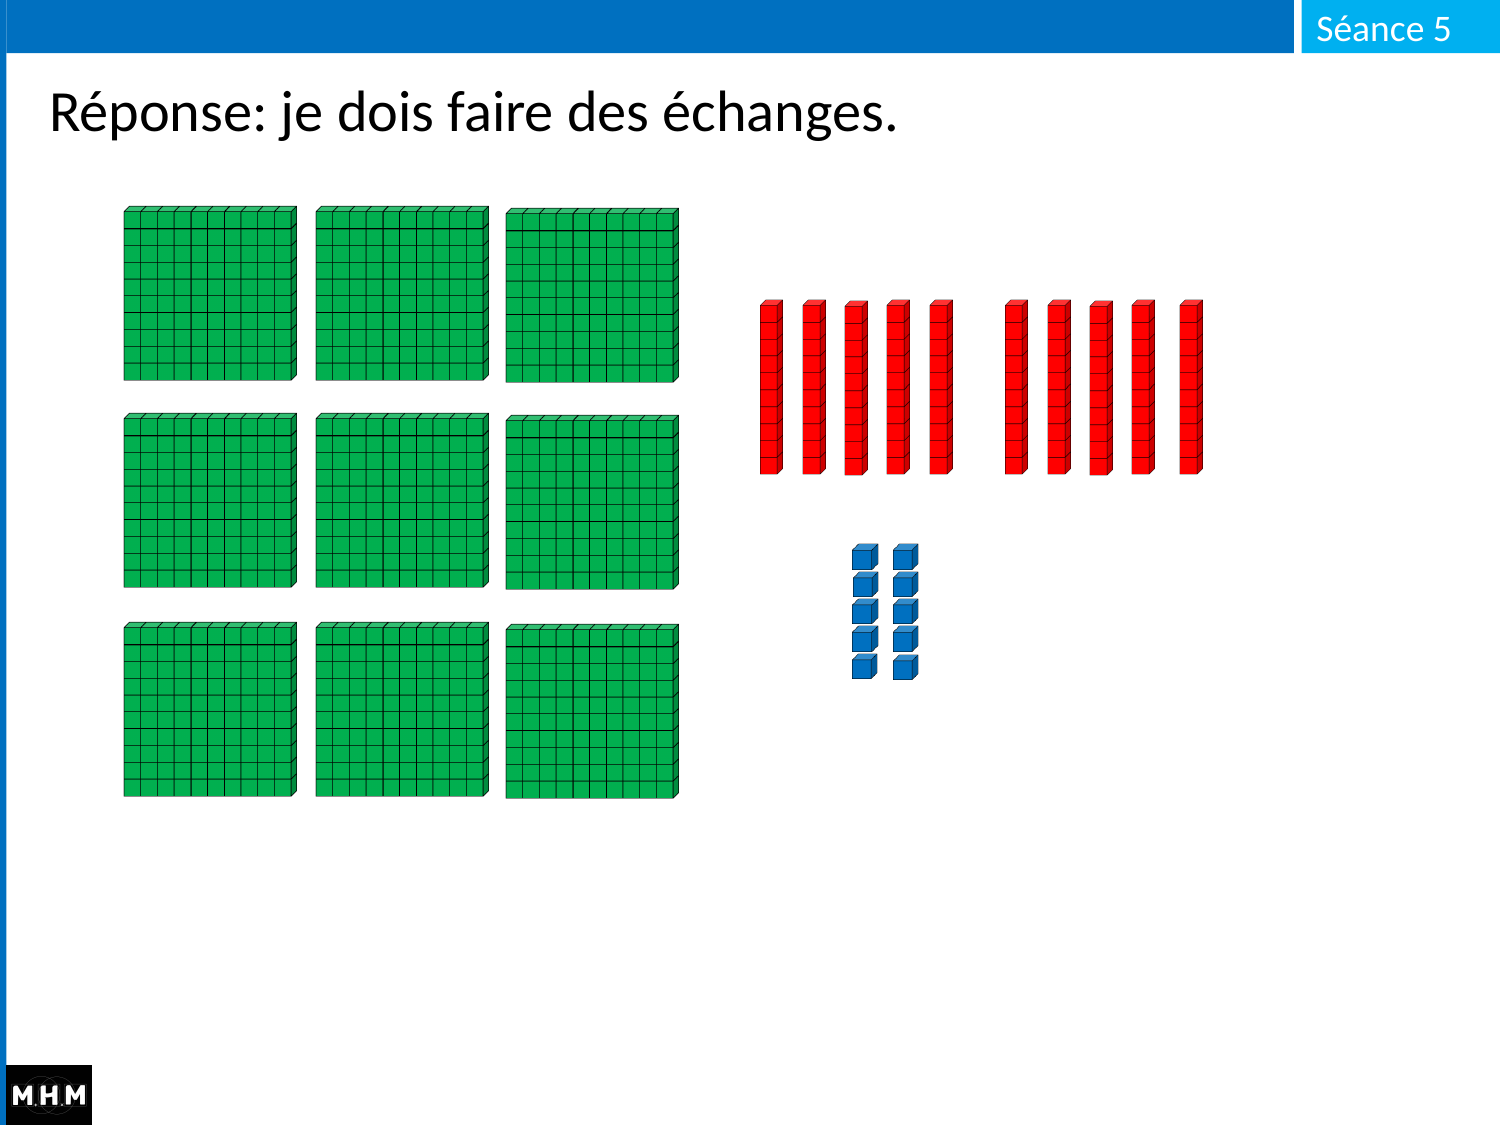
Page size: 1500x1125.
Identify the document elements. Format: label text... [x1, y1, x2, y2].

picture [121, 620, 298, 798]
picture [1178, 298, 1205, 476]
text_box Réponse: je dois faire des échanges. [34, 66, 1124, 151]
picture [885, 298, 913, 476]
picture [121, 411, 298, 589]
picture [313, 411, 491, 589]
picture [928, 298, 955, 476]
picture [6, 1065, 92, 1125]
picture [891, 542, 921, 682]
picture [1088, 299, 1115, 477]
picture [1046, 298, 1073, 476]
picture [502, 206, 680, 384]
picture [843, 299, 870, 477]
picture [1130, 298, 1158, 476]
picture [313, 204, 491, 382]
picture [313, 620, 491, 798]
picture [1003, 298, 1031, 476]
picture [502, 622, 680, 801]
picture [758, 298, 786, 476]
picture [801, 298, 828, 476]
picture [502, 413, 680, 591]
picture [121, 204, 298, 382]
picture [849, 542, 880, 680]
